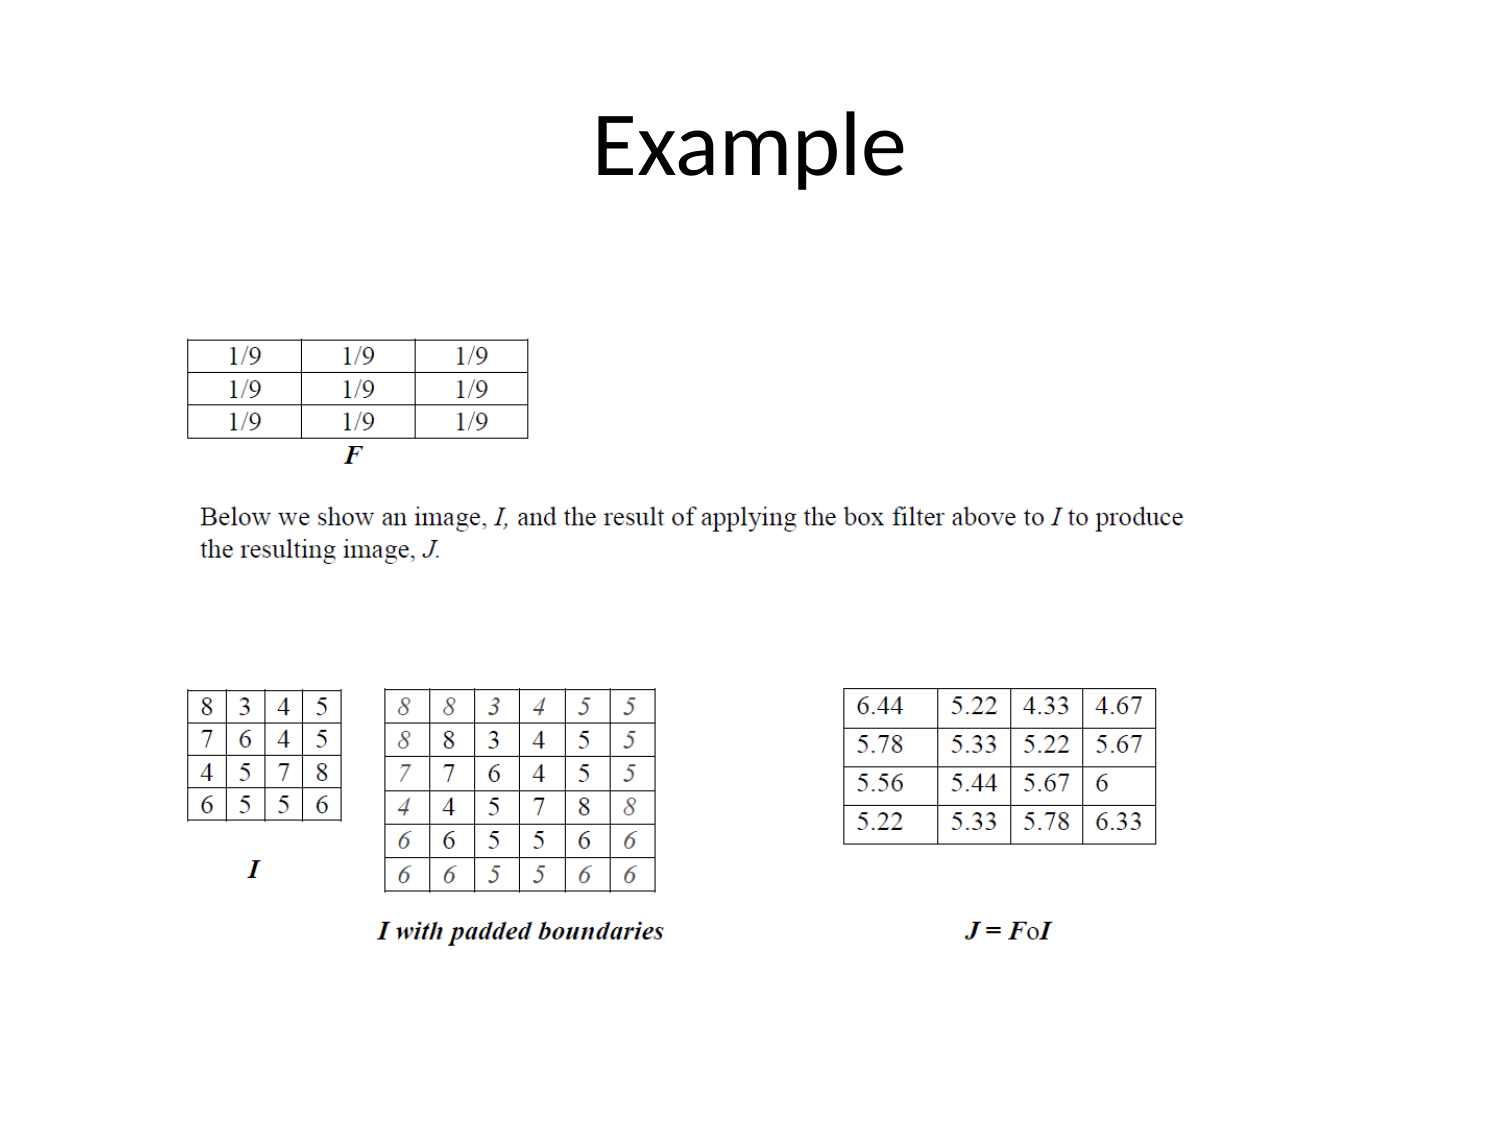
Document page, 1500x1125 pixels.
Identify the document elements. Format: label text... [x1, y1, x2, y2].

picture [181, 324, 1319, 952]
title Example [75, 45, 1425, 233]
